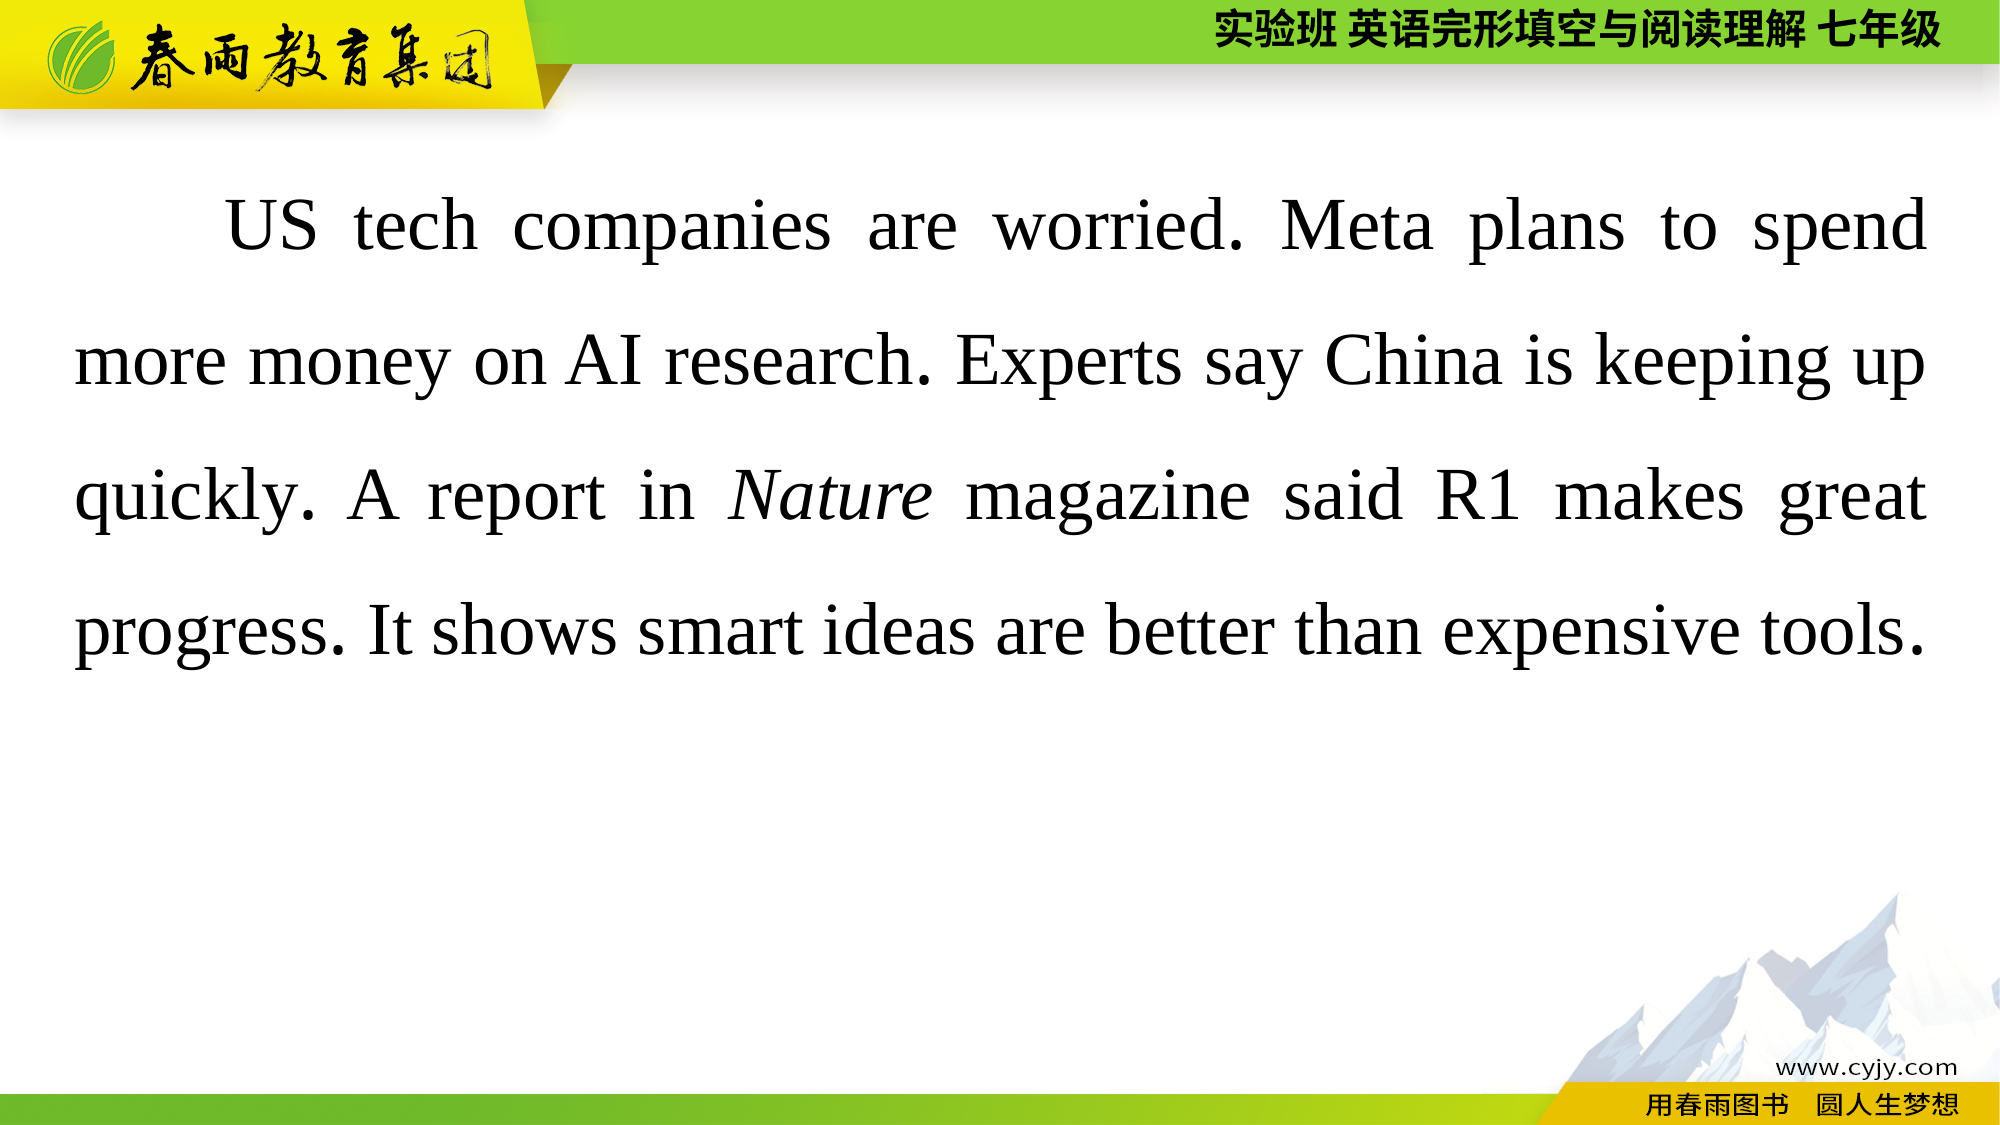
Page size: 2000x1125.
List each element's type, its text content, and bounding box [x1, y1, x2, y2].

list US tech companies are worried. Meta plans to spend more money on AI research. Experts say China is keeping up quickly. A report in Nature magazine said R1 makes great progress. It shows smart ideas are better than expensive tools. [59, 122, 1944, 802]
picture [0, 0, 2000, 1125]
